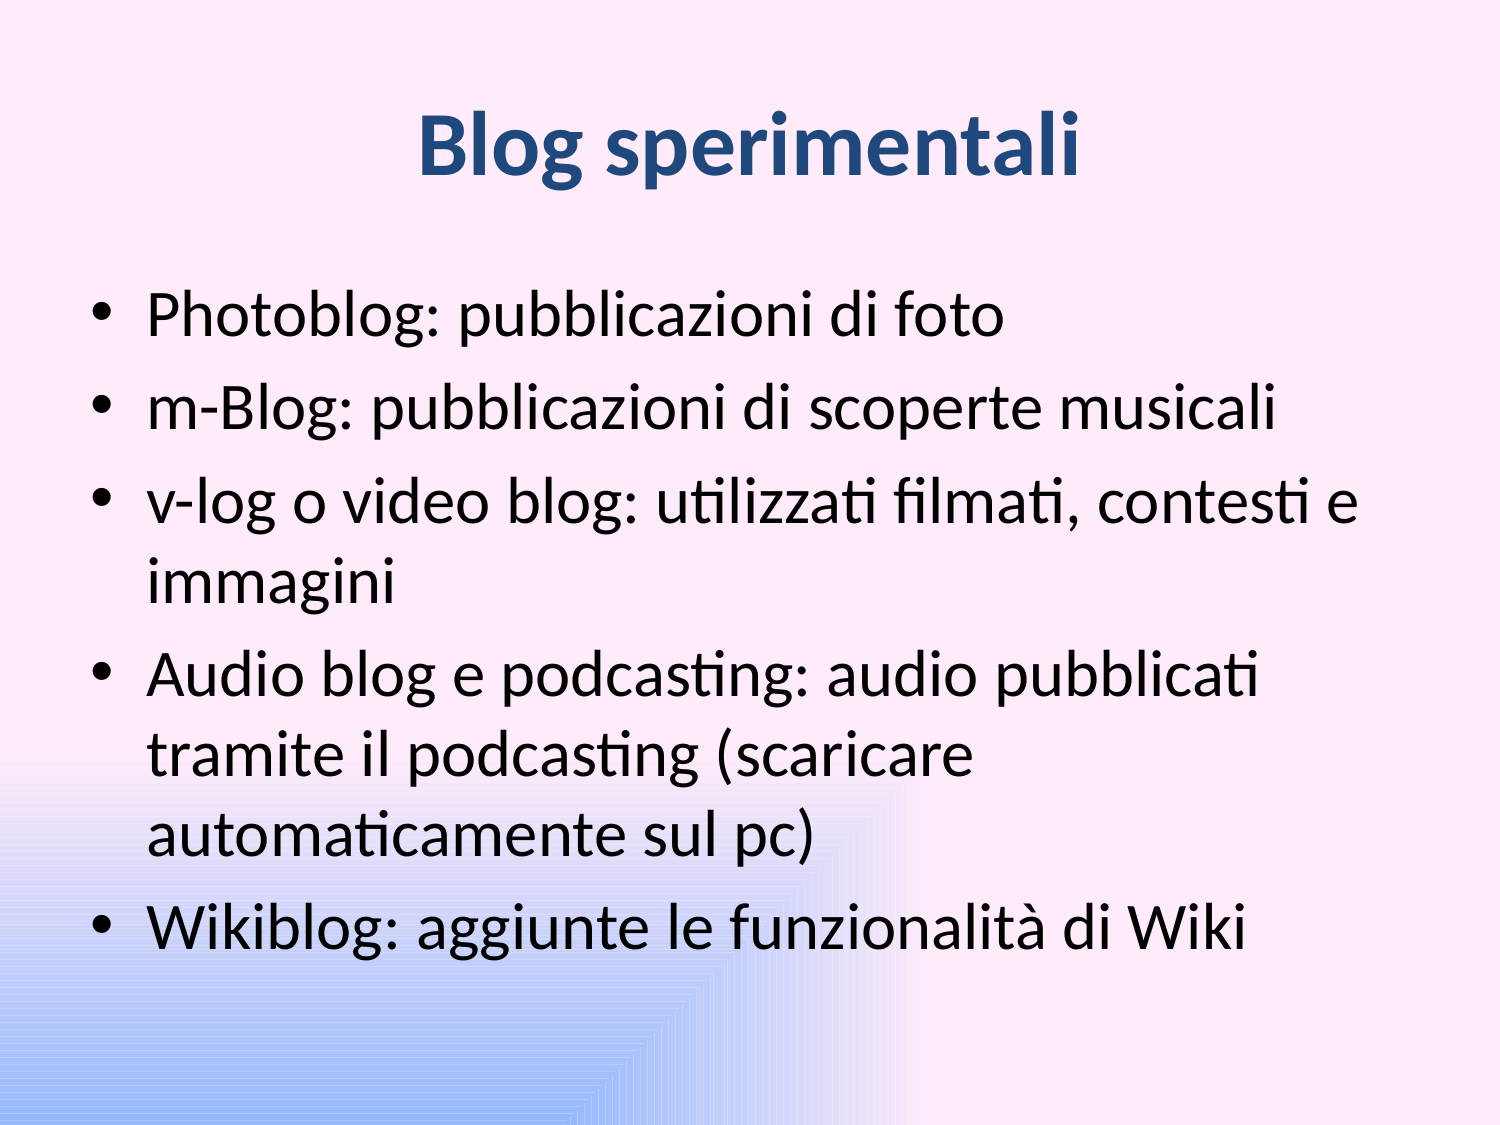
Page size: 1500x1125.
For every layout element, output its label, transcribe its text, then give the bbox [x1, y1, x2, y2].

title Blog sperimentali [75, 45, 1425, 233]
list Photoblog: pubblicazioni di foto m-Blog: pubblicazioni di scoperte musicali v-log o video blog: utilizzati filmati, contesti e immagini Audio blog e podcasting: audio pubblicati tramite il podcasting (scaricare automaticamente sul pc) Wikiblog: aggiunte le funzionalità di Wiki [75, 262, 1425, 1005]
